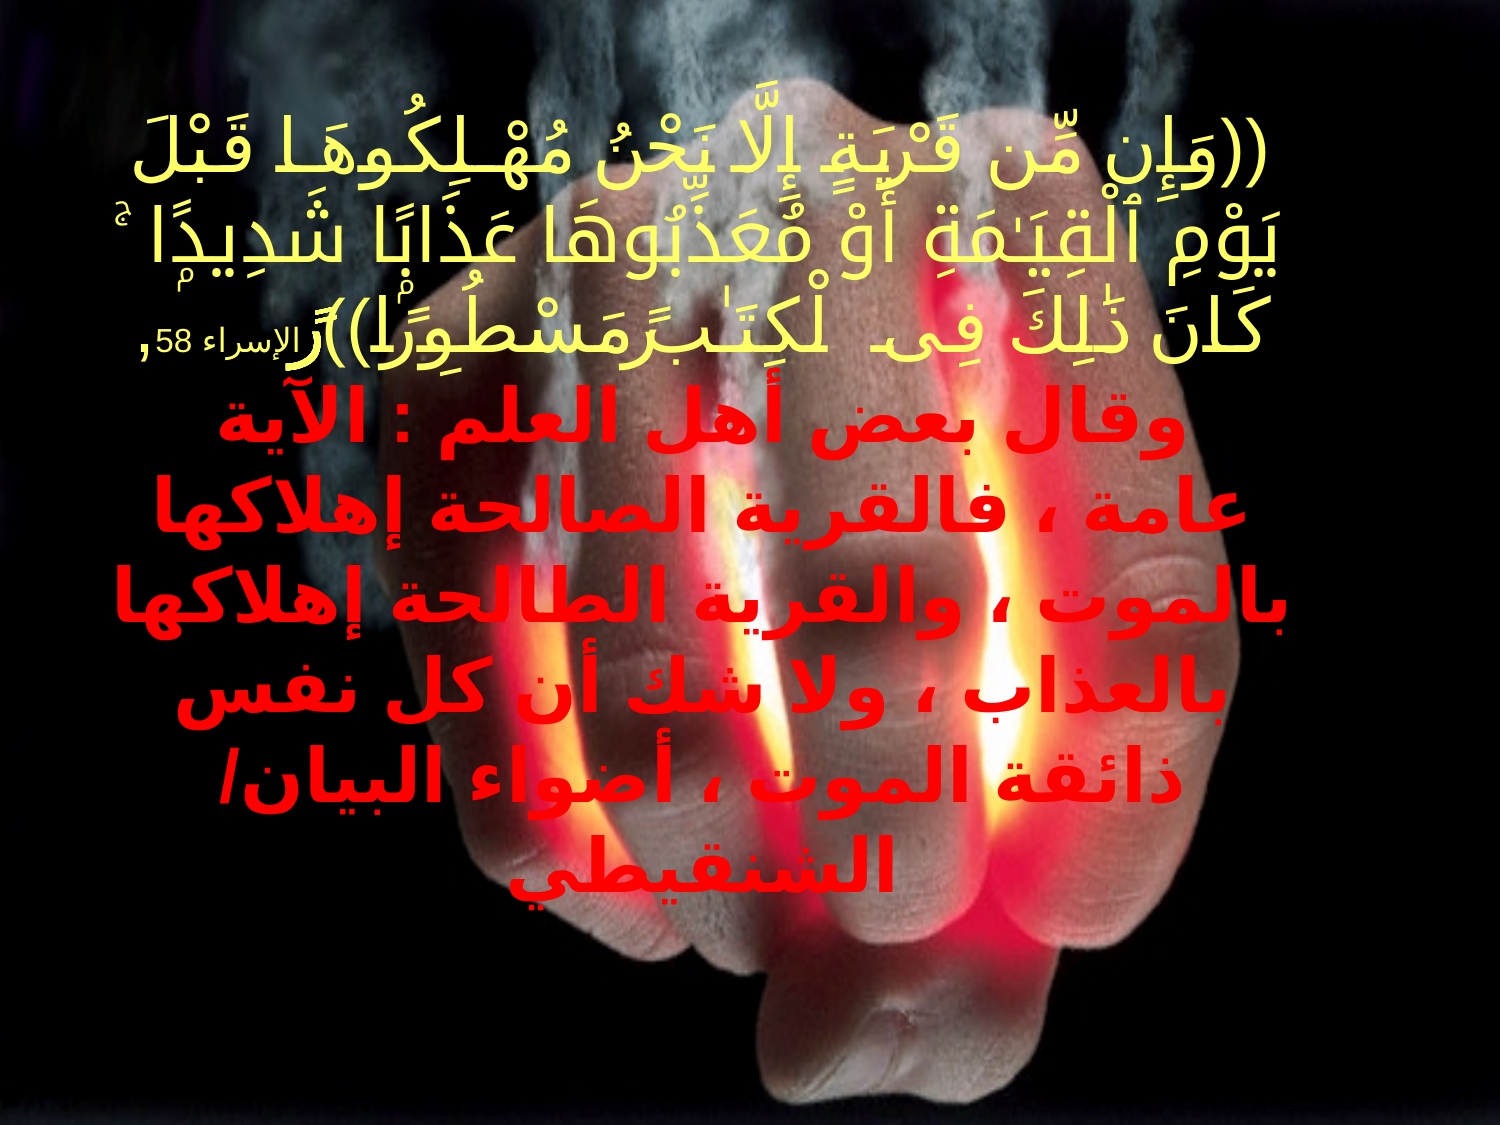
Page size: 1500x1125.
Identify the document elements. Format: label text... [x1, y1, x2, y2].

picture [0, 0, 1500, 1125]
text_box ((وَإِن مِّن قَرْيَةٍ إِلَّا نَحْنُ مُهْلِكُوهَا قَبْلَ يَوْمِ ٱلْقِيَـٰمَةِ أَوْ مُعَذِّبُوهَا عَذَابًۭا شَدِيدًۭا ۚ كَانَ ذَ‌ٰلِكَ فِى ٱلْكِتَـٰبِ مَسْطُورًۭا)) الإسراء 58, وقال بعض أهل العلم : الآية عامة ، فالقرية الصالحة إهلاكها بالموت ، والقرية الطالحة إهلاكها بالعذاب ، ولا شك أن كل نفس ذائقة الموت ، أضواء البيان/ الشنقيطي [88, 89, 1317, 1005]
